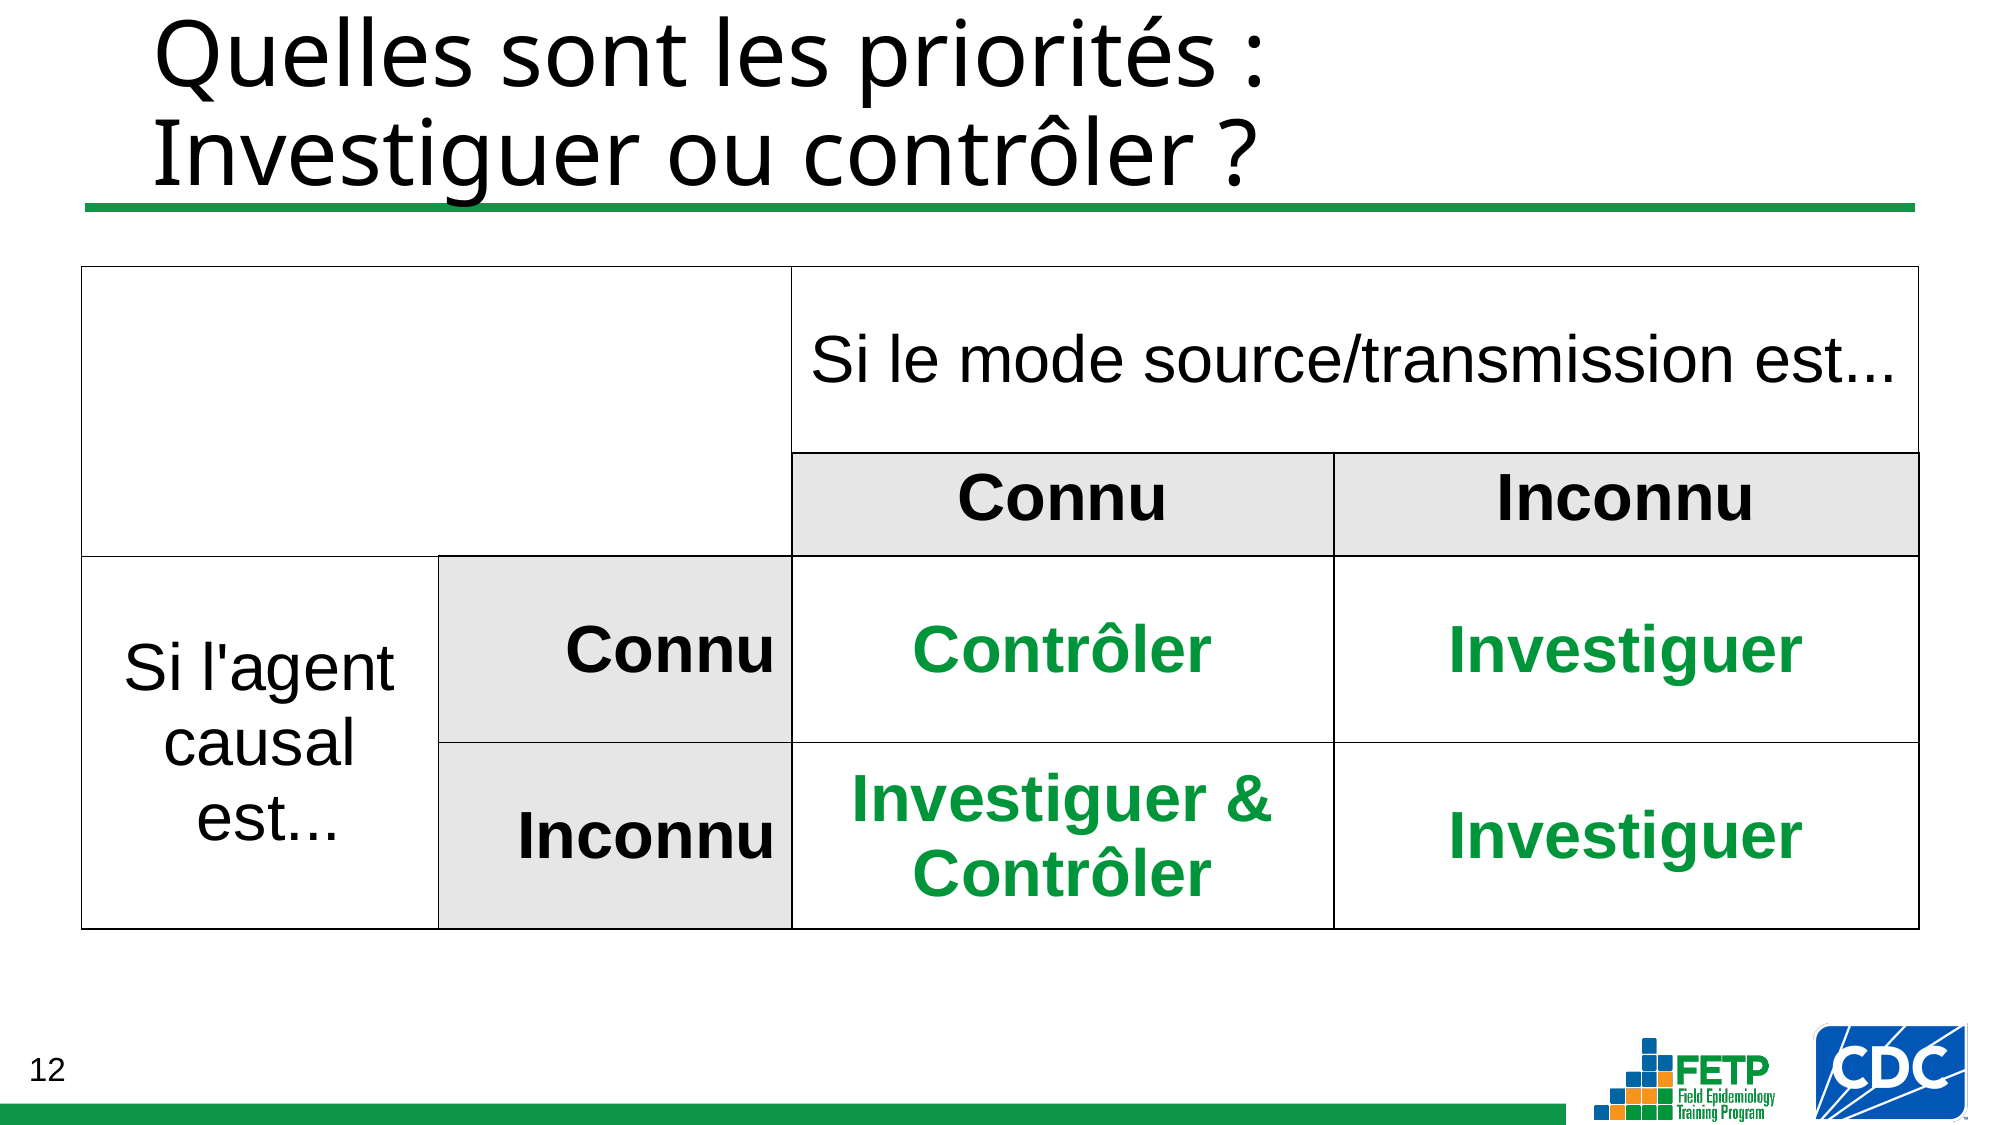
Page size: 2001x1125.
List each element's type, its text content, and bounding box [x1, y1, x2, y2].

table_cell Investiguer [1335, 557, 1918, 742]
table_cell Connu [793, 454, 1333, 555]
table_cell Contrôler [793, 557, 1333, 742]
table_cell Investiguer & Contrôler [793, 743, 1333, 928]
table_cell Investiguer [1335, 743, 1918, 928]
table_cell Si l'agent causal est... [82, 557, 438, 928]
table_header [82, 267, 791, 556]
table_cell Inconnu [439, 743, 791, 928]
text_box Quelles sont les priorités : Investiguer ou contrôler ? [137, 0, 1953, 207]
table_cell Inconnu [1335, 454, 1918, 555]
table_cell Connu [439, 557, 791, 742]
picture [1813, 1023, 1968, 1122]
table_header Si le mode source/transmission est... [792, 267, 1918, 452]
picture [1594, 1038, 1775, 1122]
